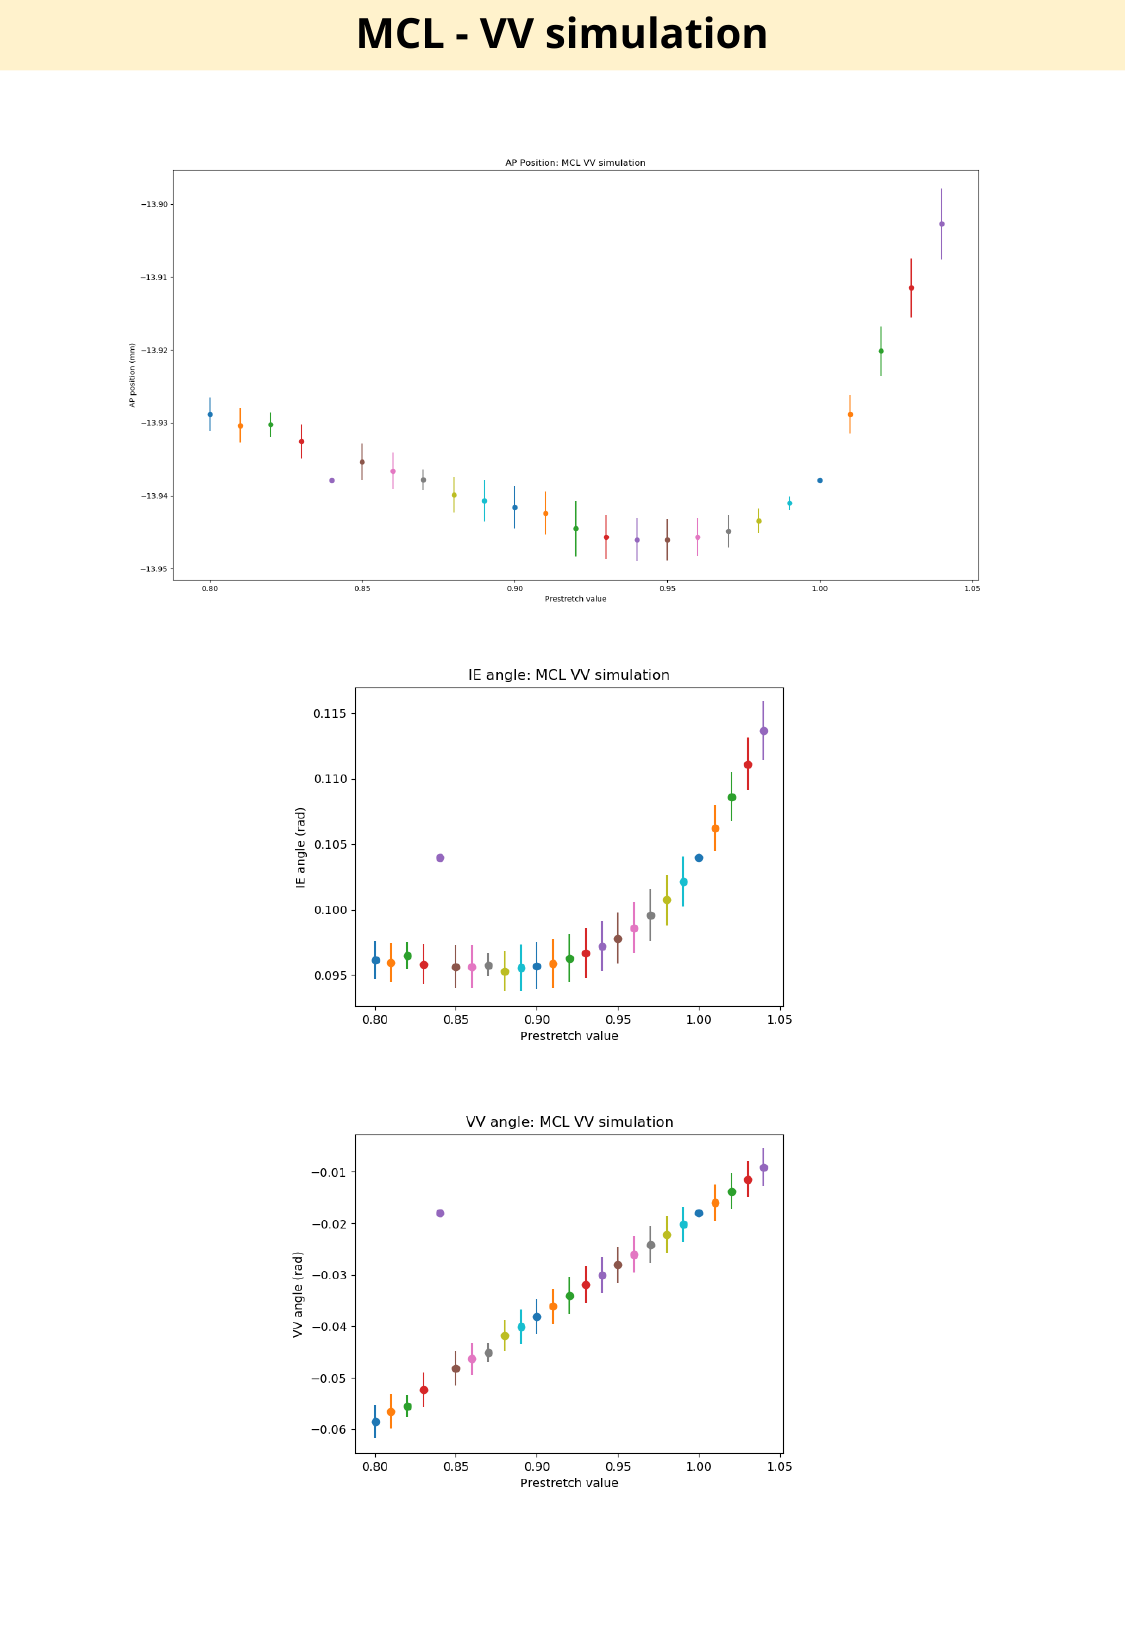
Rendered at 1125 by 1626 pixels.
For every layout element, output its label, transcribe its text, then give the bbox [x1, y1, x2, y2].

picture [286, 1084, 839, 1499]
picture [43, 106, 1082, 1051]
text_box MCL - VV simulation [0, 0, 1125, 71]
